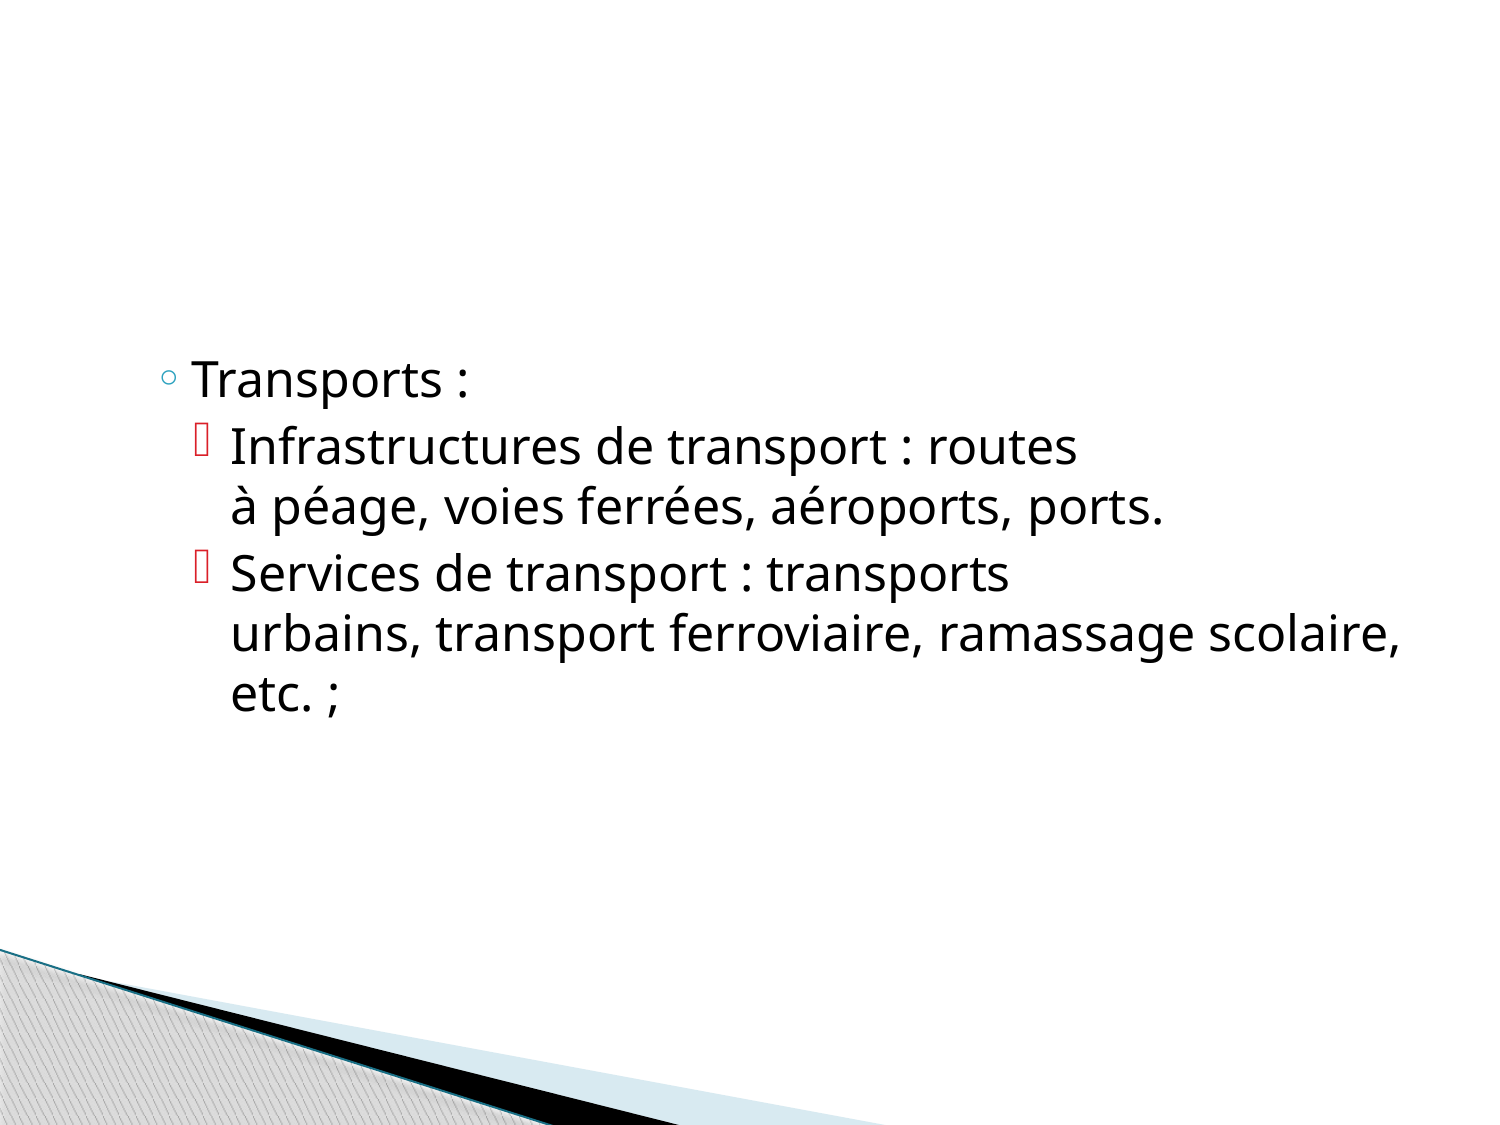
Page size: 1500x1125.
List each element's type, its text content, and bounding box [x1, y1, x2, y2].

list Transports : Infrastructures de transport : routes à péage, voies ferrées, aéroports, ports. Services de transport : transports urbains, transport ferroviaire, ramassage scolaire, etc. ; [75, 339, 1425, 986]
